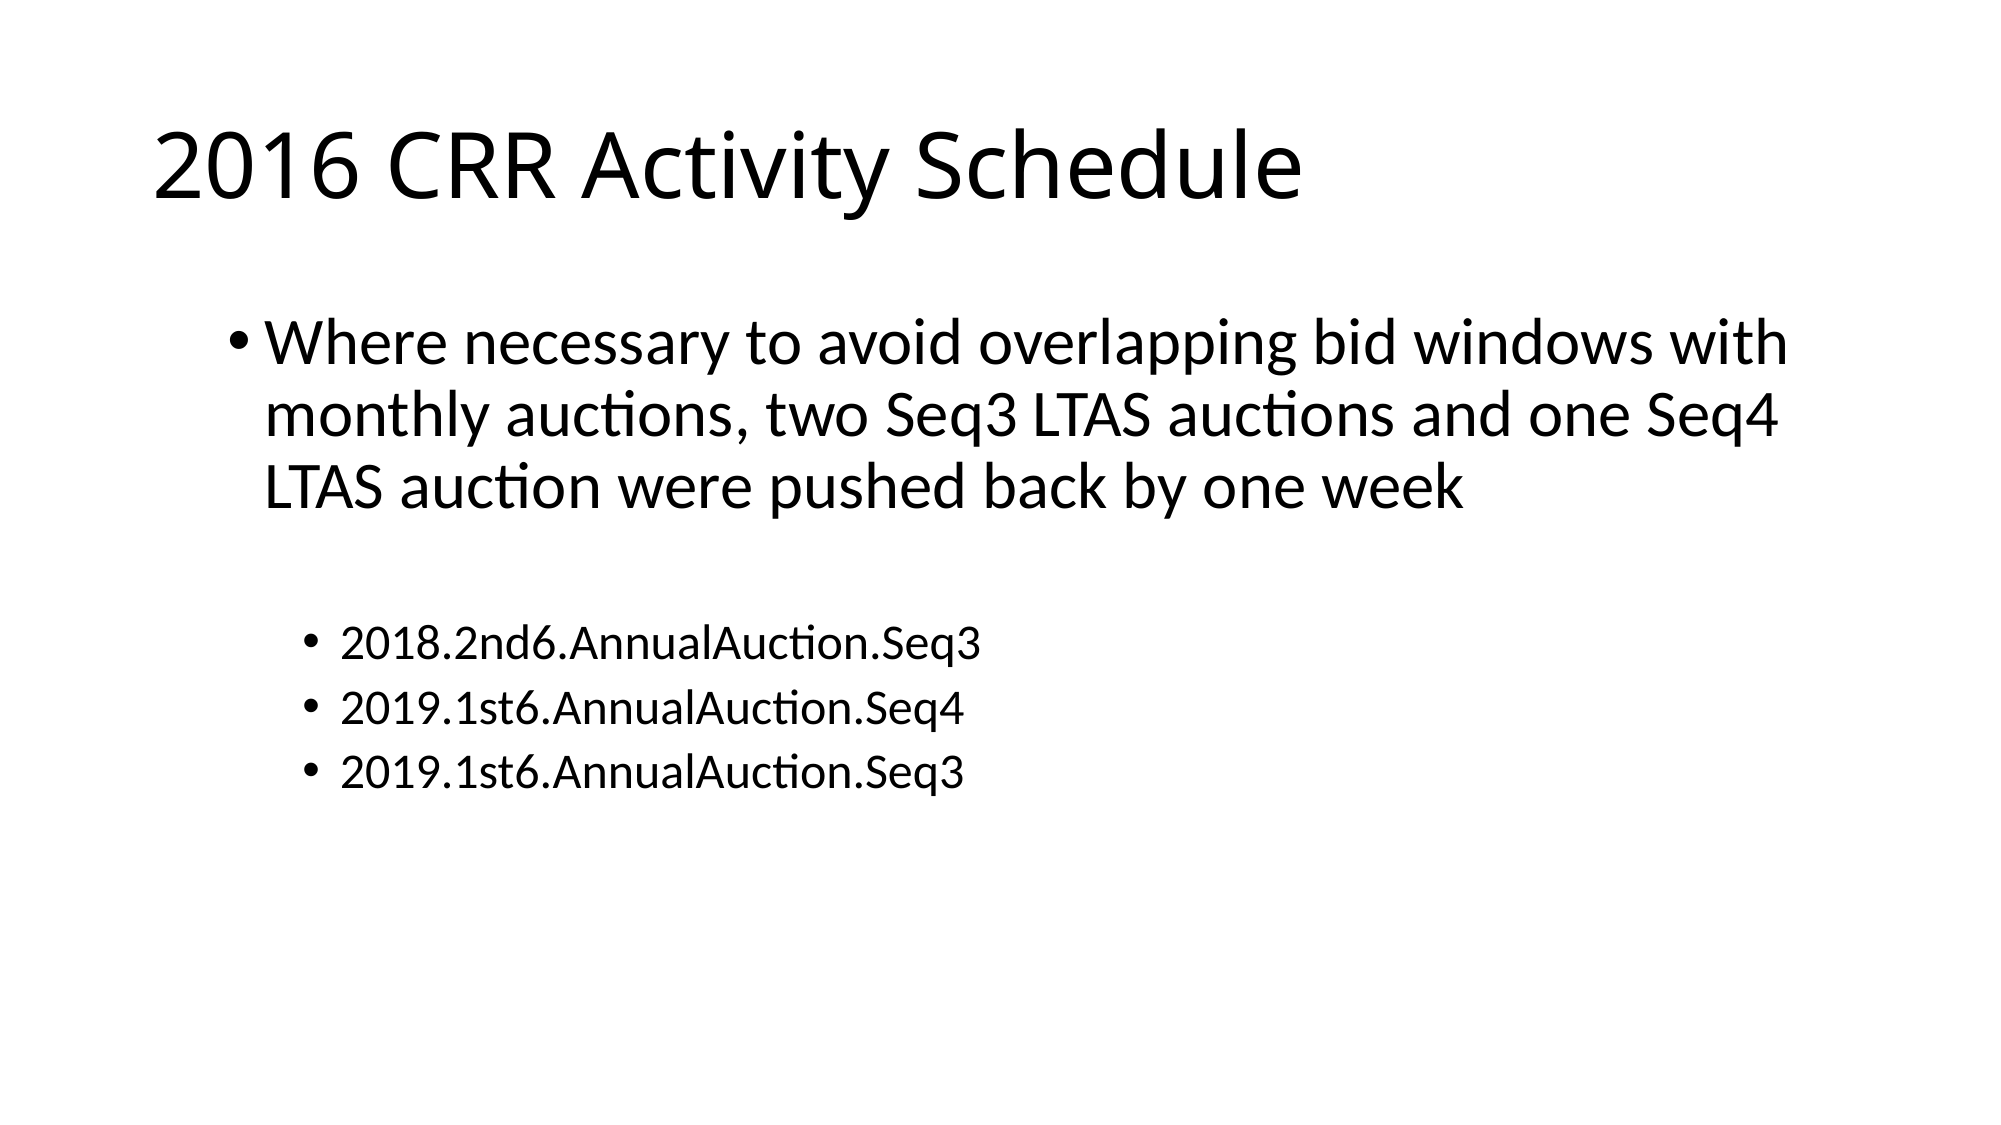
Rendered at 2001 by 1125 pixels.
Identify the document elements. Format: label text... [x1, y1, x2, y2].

title 2016 CRR Activity Schedule [137, 59, 1863, 278]
list Where necessary to avoid overlapping bid windows with monthly auctions, two Seq3 LTAS auctions and one Seq4 LTAS auction were pushed back by one week 2018.2nd6.AnnualAuction.Seq3 2019.1st6.AnnualAuction.Seq4 2019.1st6.AnnualAuction.Seq3 [137, 299, 1863, 1014]
